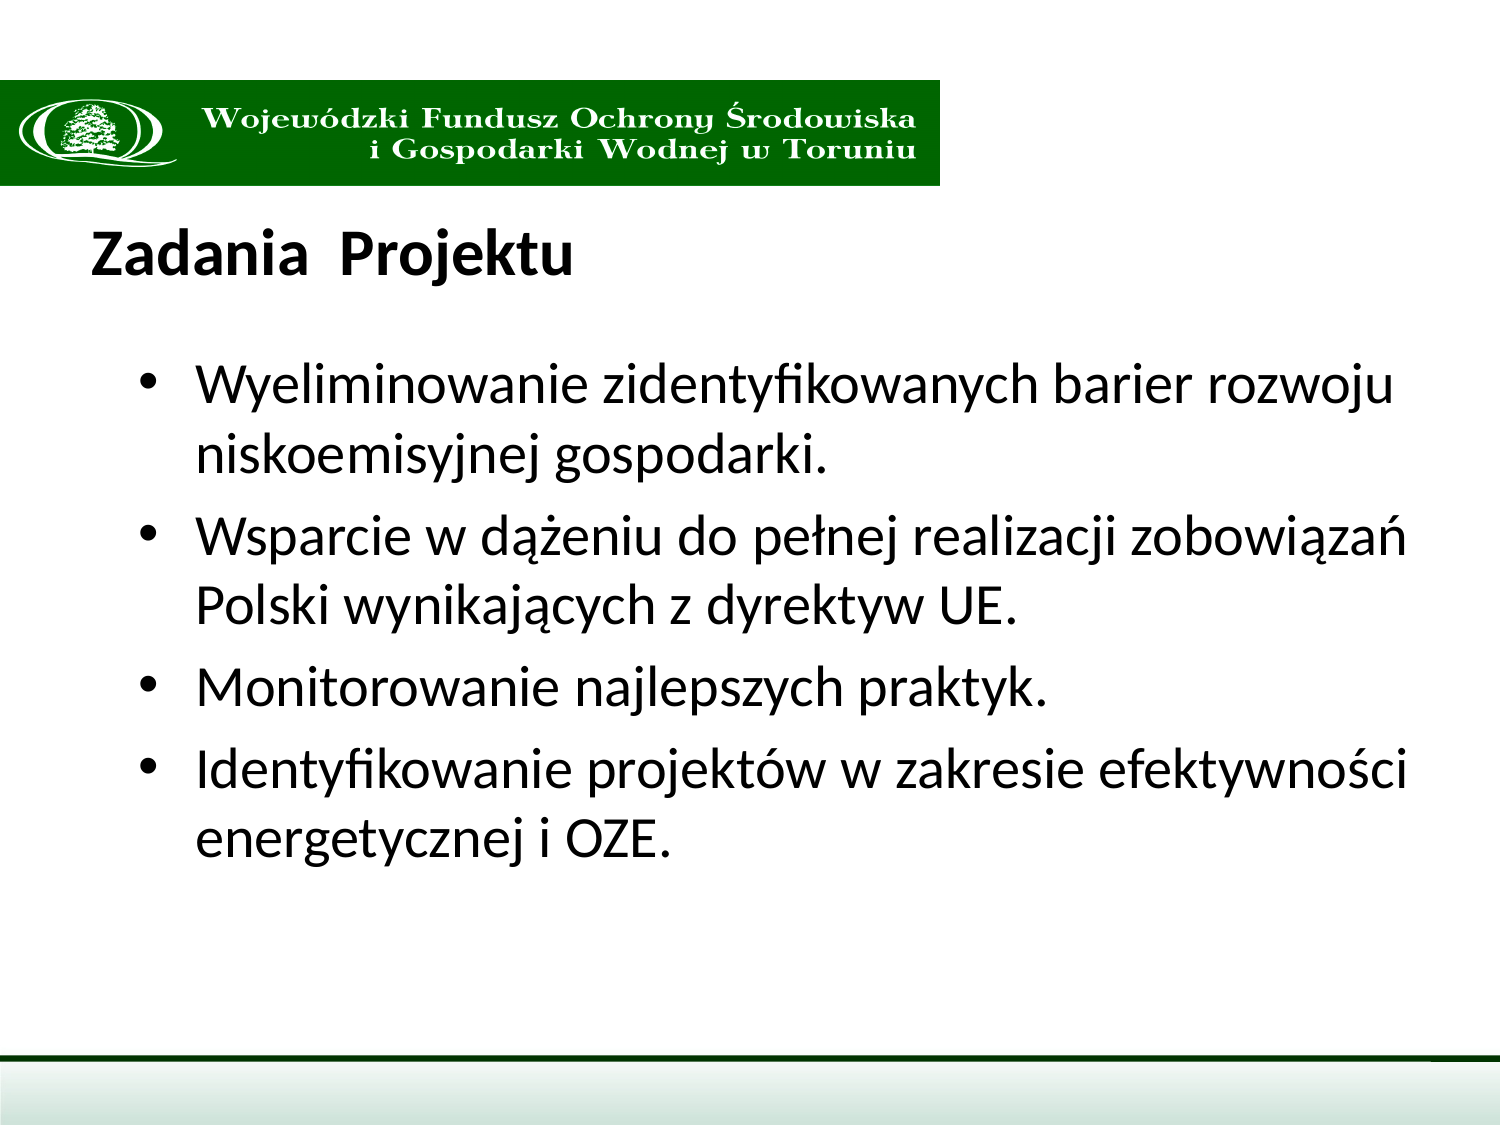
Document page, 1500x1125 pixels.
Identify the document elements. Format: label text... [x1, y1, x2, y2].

picture [0, 80, 940, 187]
list Wyeliminowanie zidentyfikowanych barier rozwoju niskoemisyjnej gospodarki. Wsparcie w dążeniu do pełnej realizacji zobowiązań Polski wynikających z dyrektyw UE. Monitorowanie najlepszych praktyk. Identyfikowanie projektów w zakresie efektywności energetycznej i OZE. [123, 337, 1500, 922]
picture [0, 923, 1500, 1125]
title Zadania Projektu [76, 184, 1498, 408]
